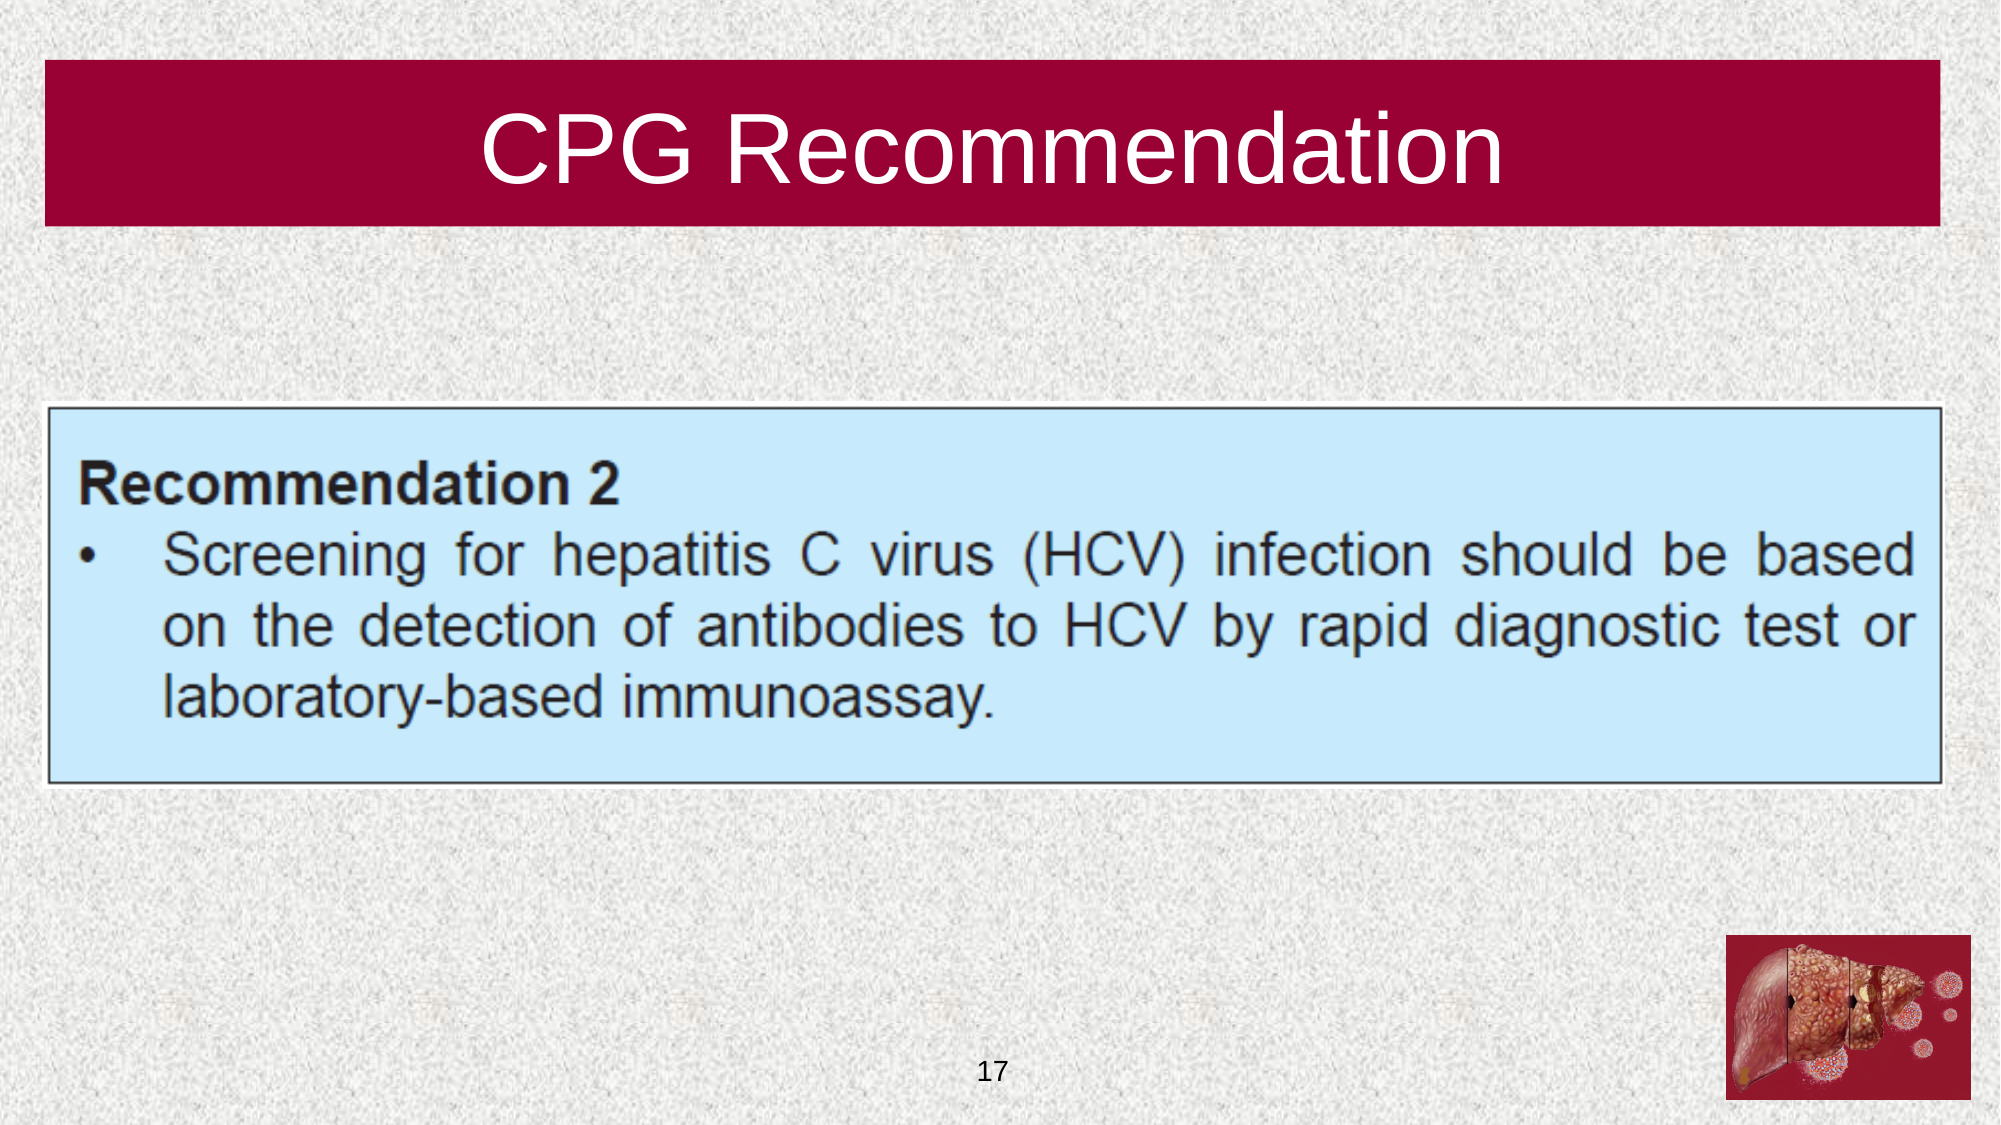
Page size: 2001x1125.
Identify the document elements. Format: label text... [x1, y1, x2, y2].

picture [0, 0, 2001, 1125]
text_box CPG Recommendation [45, 59, 1941, 227]
slide_number ‹#› [759, 1039, 1227, 1100]
